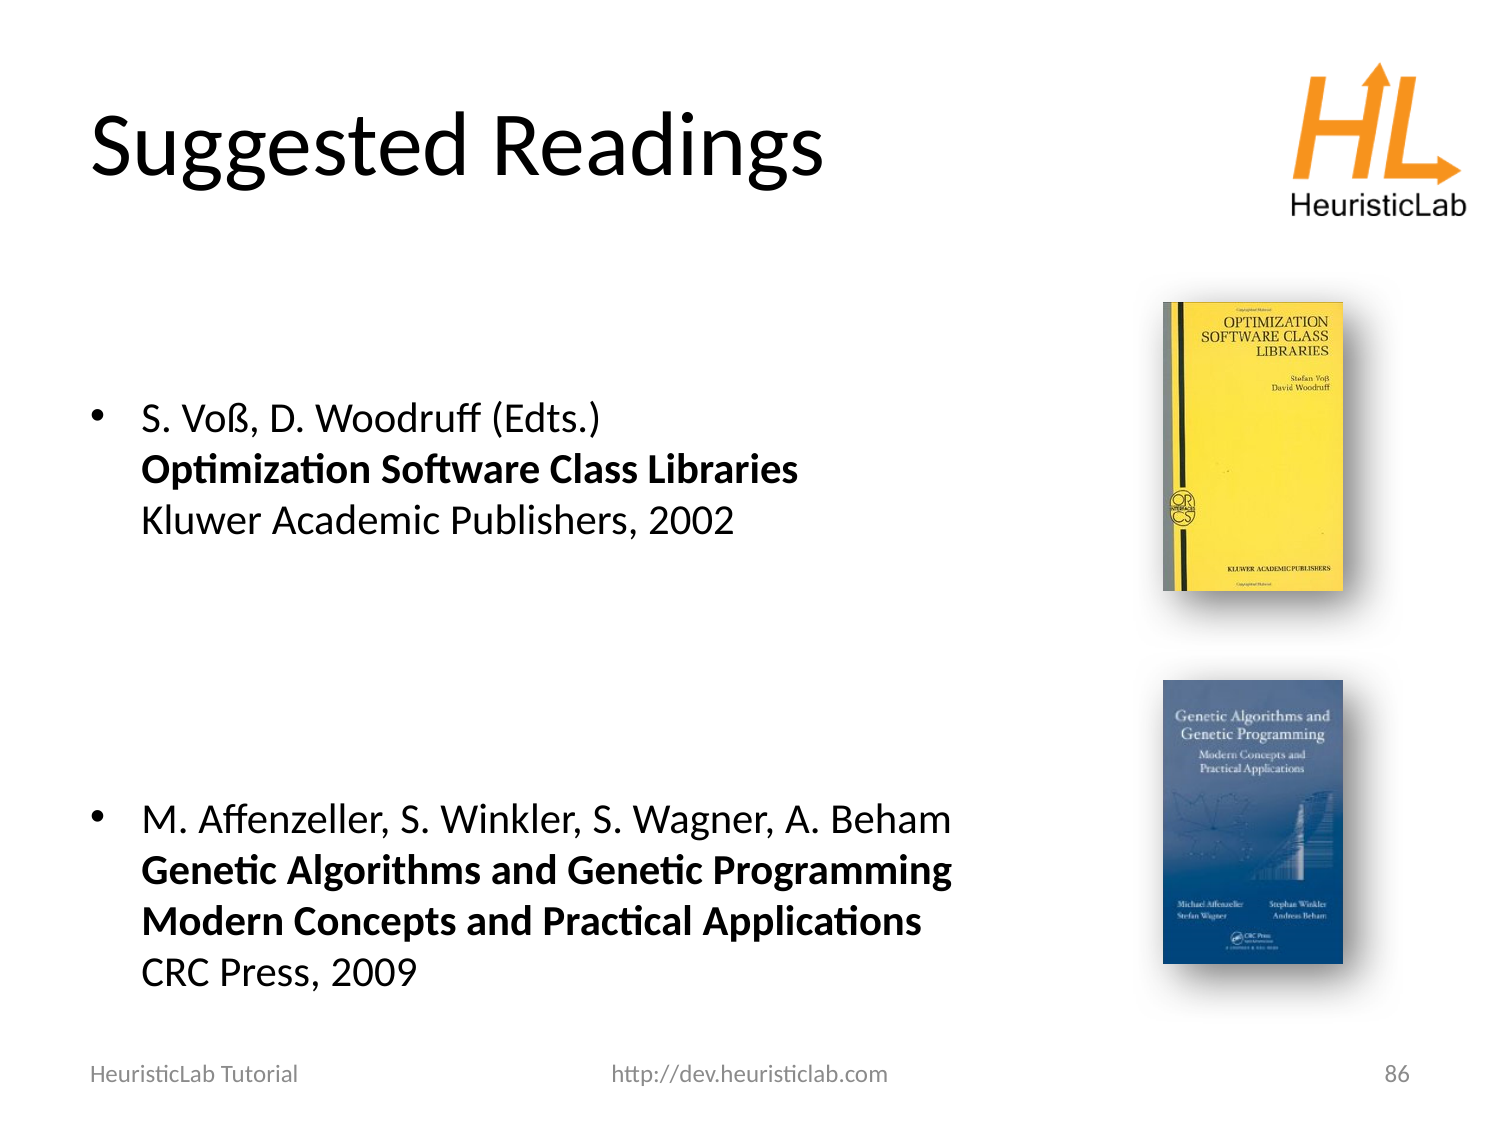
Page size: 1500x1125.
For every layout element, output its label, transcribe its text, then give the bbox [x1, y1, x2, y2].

list S. Voß, D. Woodruff (Edts.) Optimization Software Class Libraries Kluwer Academic Publishers, 2002 M. Affenzeller, S. Winkler, S. Wagner, A. Beham Genetic Algorithms and Genetic Programming Modern Concepts and Practical Applications CRC Press, 2009 [75, 262, 1425, 1005]
slide_number 86 [1074, 1042, 1425, 1103]
picture [1162, 302, 1344, 592]
picture [1281, 27, 1474, 244]
slide_number HeuristicLab Tutorial [75, 1042, 425, 1103]
footer http://dev.heuristiclab.com [512, 1042, 988, 1103]
picture [1163, 680, 1344, 964]
title Suggested Readings [75, 45, 1282, 233]
